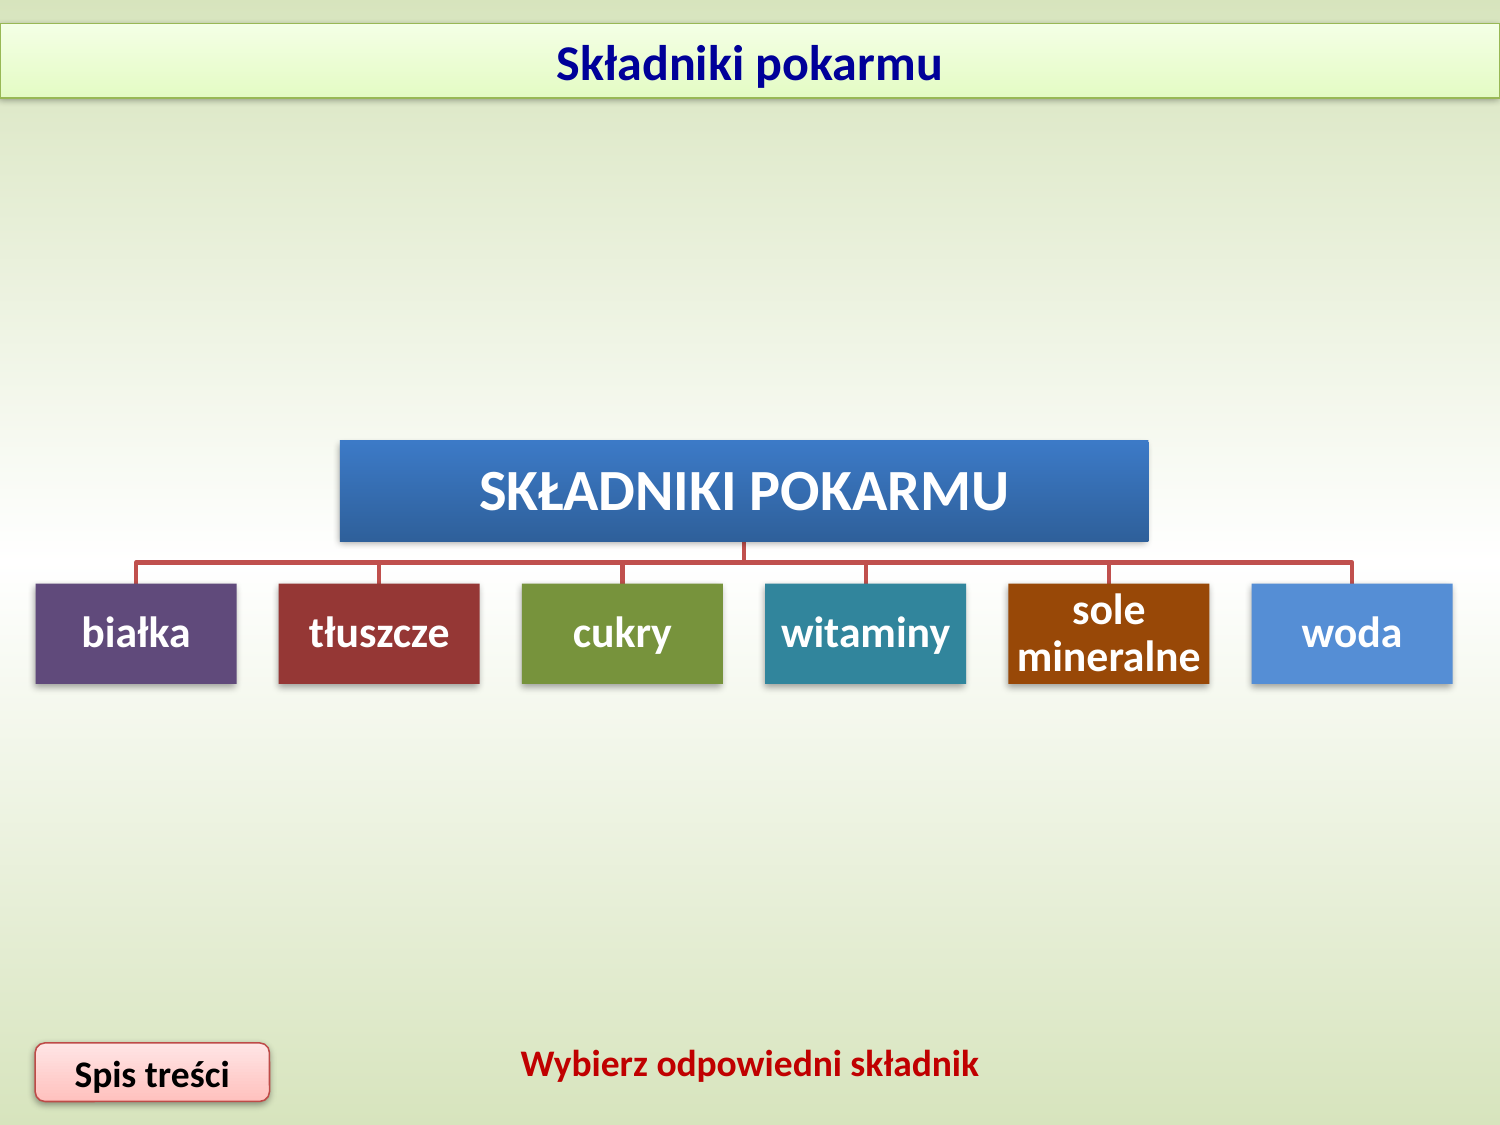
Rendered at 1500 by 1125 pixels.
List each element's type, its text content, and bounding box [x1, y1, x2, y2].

text_box Wybierz odpowiedni składnik [505, 1031, 995, 1091]
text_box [34, 228, 1454, 897]
text_box Składniki pokarmu [0, 23, 1500, 99]
text_box Spis treści [34, 1042, 271, 1103]
